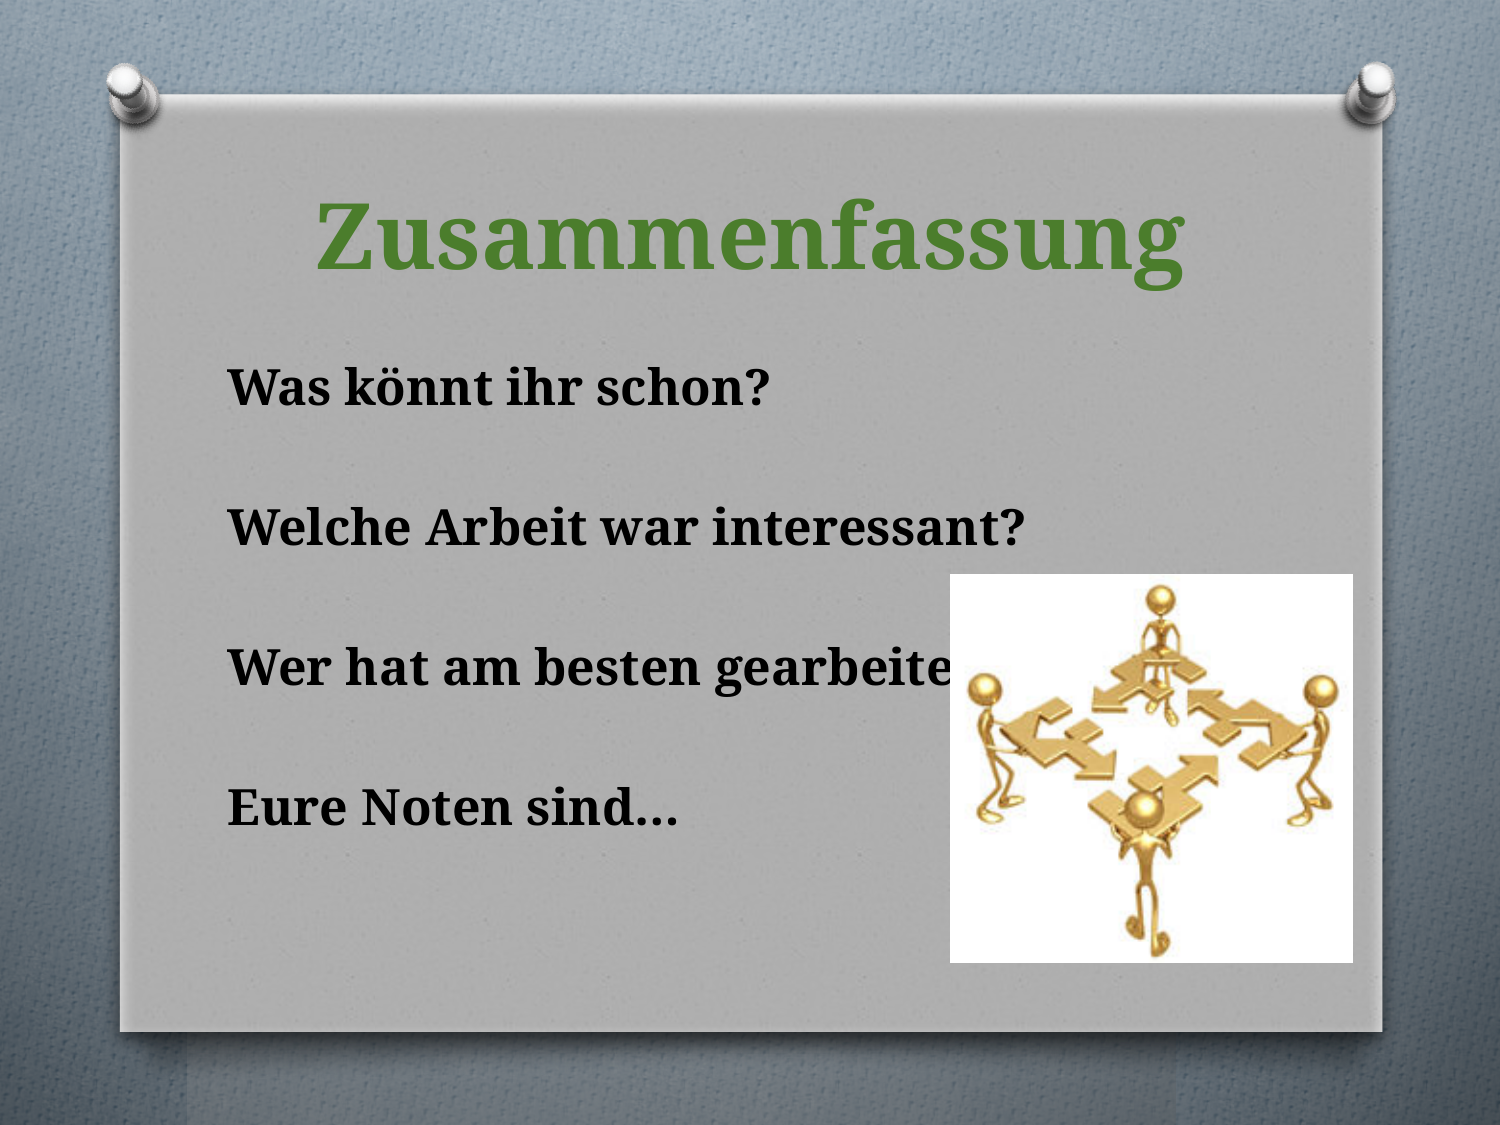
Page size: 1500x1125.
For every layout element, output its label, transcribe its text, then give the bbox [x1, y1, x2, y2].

list Was könnt ihr schon? Welche Arbeit war interessant? Wer hat am besten gearbeitet? Eure Noten sind… [213, 348, 1294, 939]
picture [75, 29, 198, 153]
title Zusammenfassung [179, 134, 1323, 332]
picture [1317, 35, 1439, 156]
picture [950, 573, 1353, 963]
